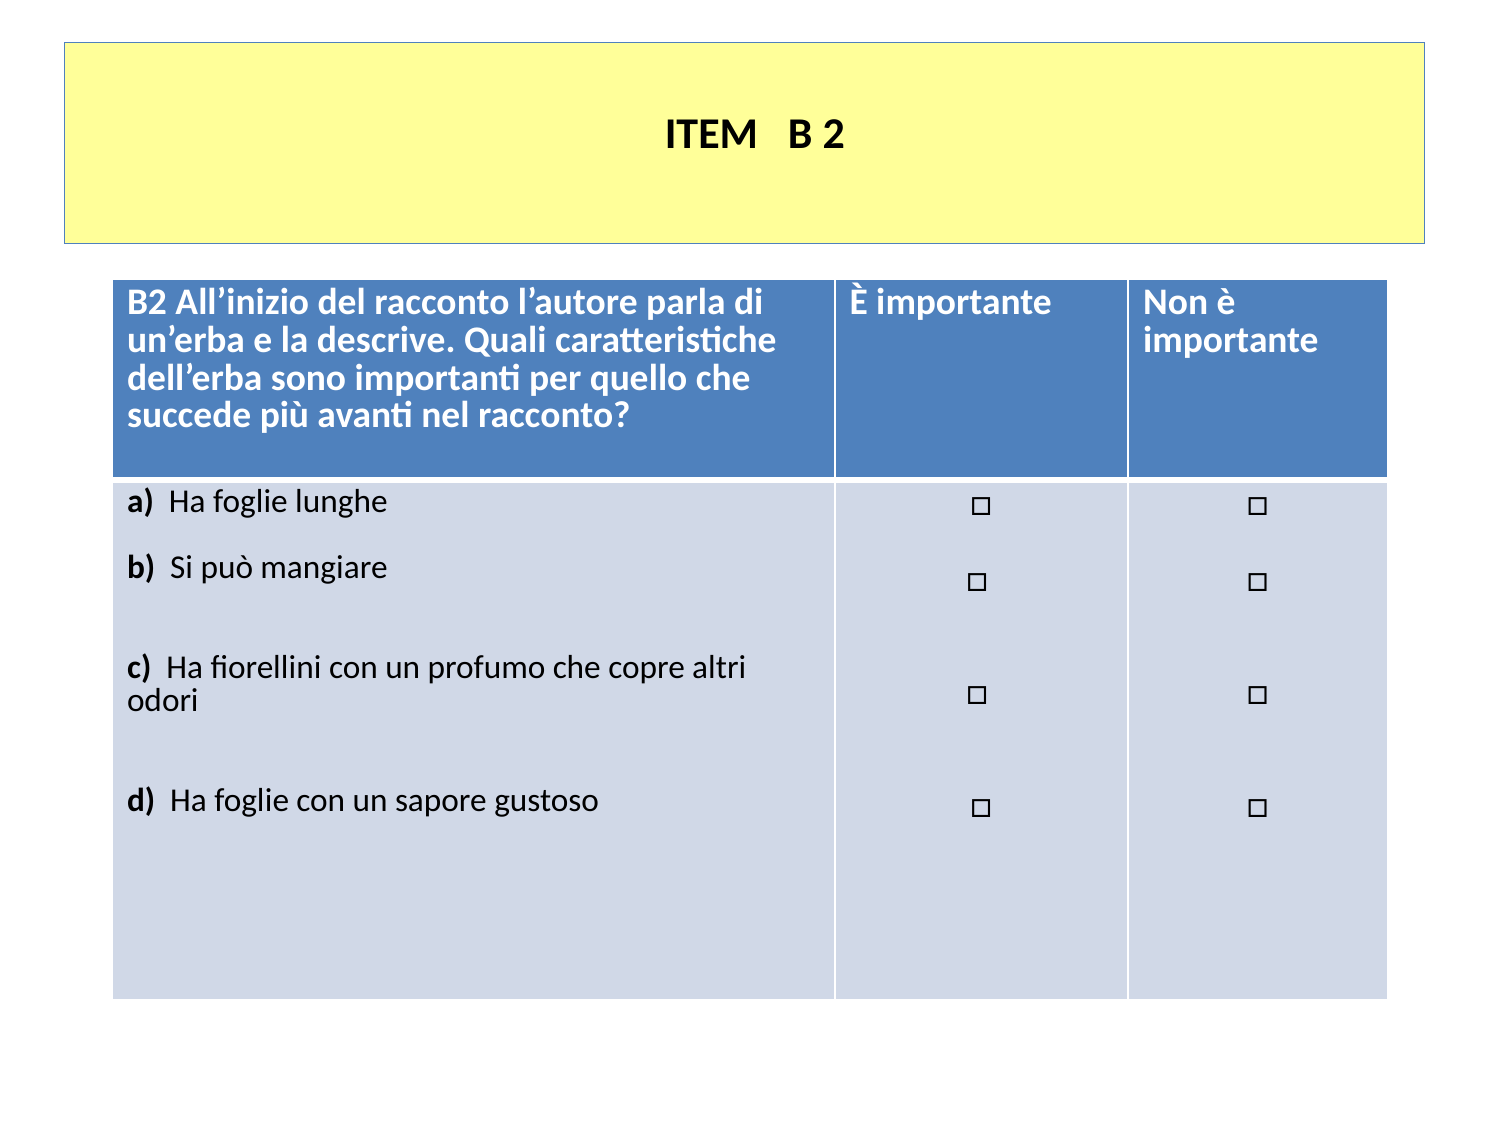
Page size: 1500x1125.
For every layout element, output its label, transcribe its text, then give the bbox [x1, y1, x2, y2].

table_header Non è importante [1129, 280, 1387, 477]
list [75, 262, 1425, 1005]
table_cell □ □ □ □ [836, 483, 1127, 999]
table_header B2 All’inizio del racconto l’autore parla di un’erba e la descrive. Quali caratteristiche dell’erba sono importanti per quello che succede più avanti nel racconto? [113, 280, 834, 477]
table_header È importante [836, 280, 1127, 477]
title ITEM B 2 [64, 42, 1425, 244]
table_cell a) Ha foglie lunghe b) Si può mangiare c) Ha fiorellini con un profumo che copre altri odori d) Ha foglie con un sapore gustoso [113, 483, 834, 999]
table_cell □ □ □ □ [1129, 483, 1387, 999]
